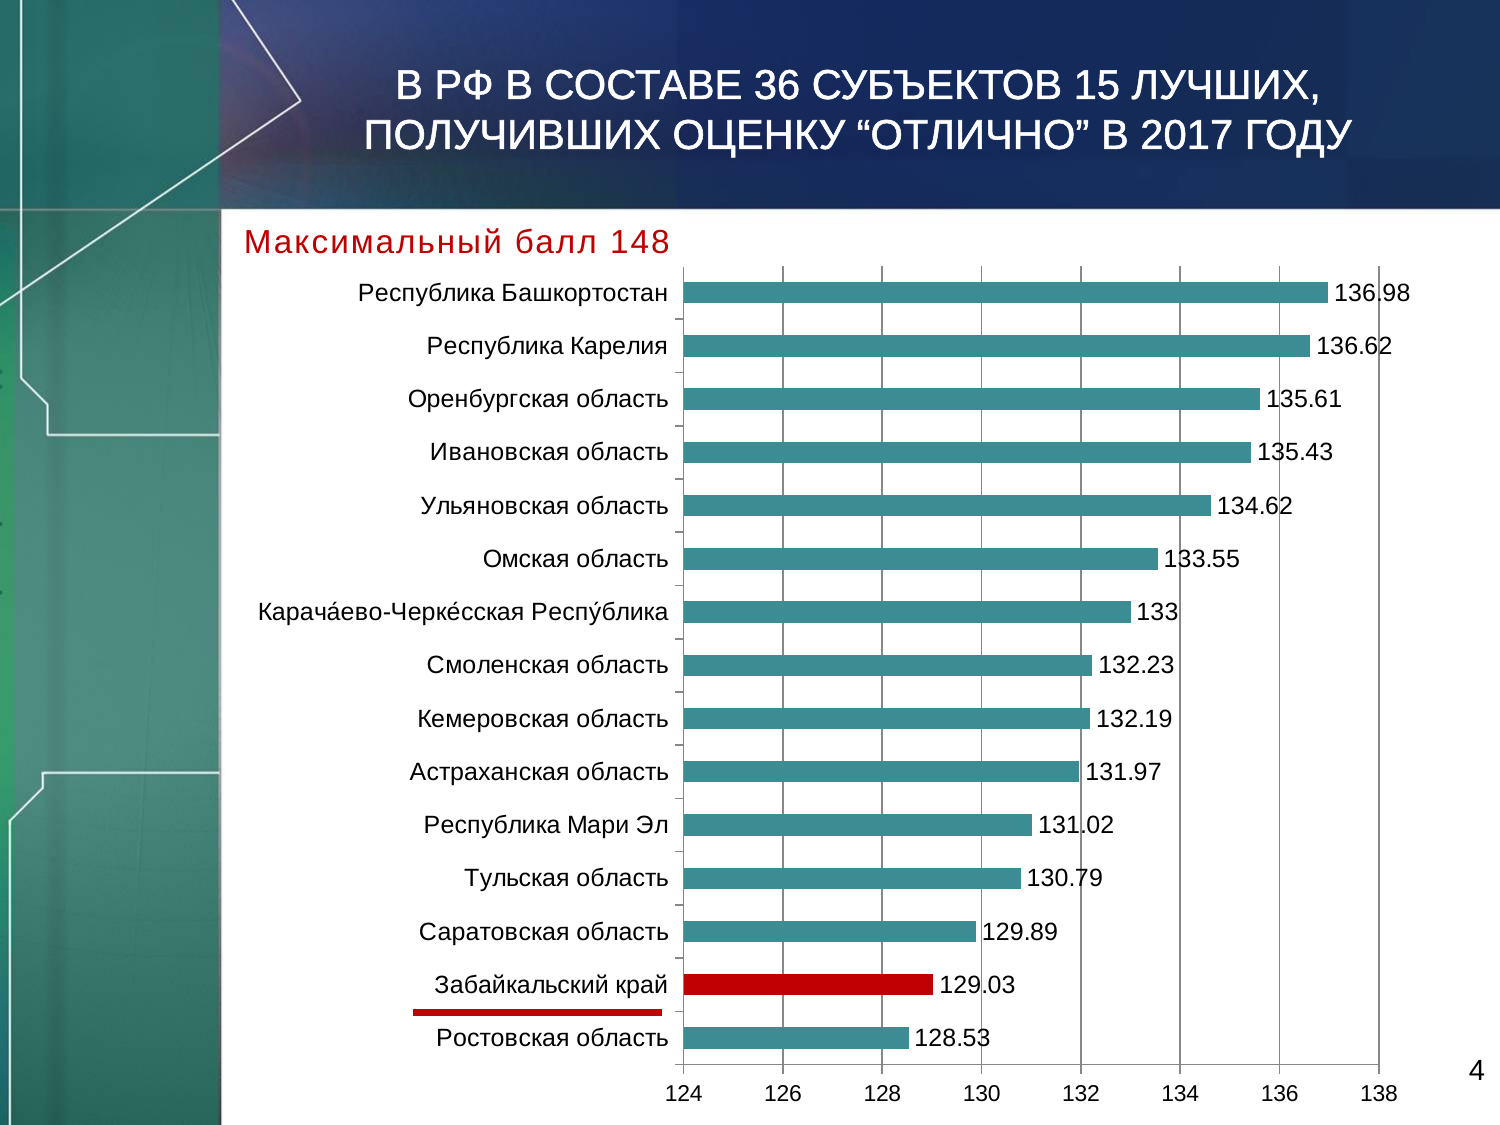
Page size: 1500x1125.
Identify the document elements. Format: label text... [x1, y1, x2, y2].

text_box В РФ В СОСТАВЕ 36 СУБЪЕКТОВ 15 ЛУЧШИХ, ПОЛУЧИВШИХ ОЦЕНКУ “ОТЛИЧНО” В 2017 ГОДУ [232, 49, 1483, 165]
chart [233, 248, 1422, 1124]
slide_number 4 [1426, 1044, 1500, 1123]
text_box Максимальный балл 148 [229, 212, 686, 251]
picture [0, 0, 1500, 1125]
